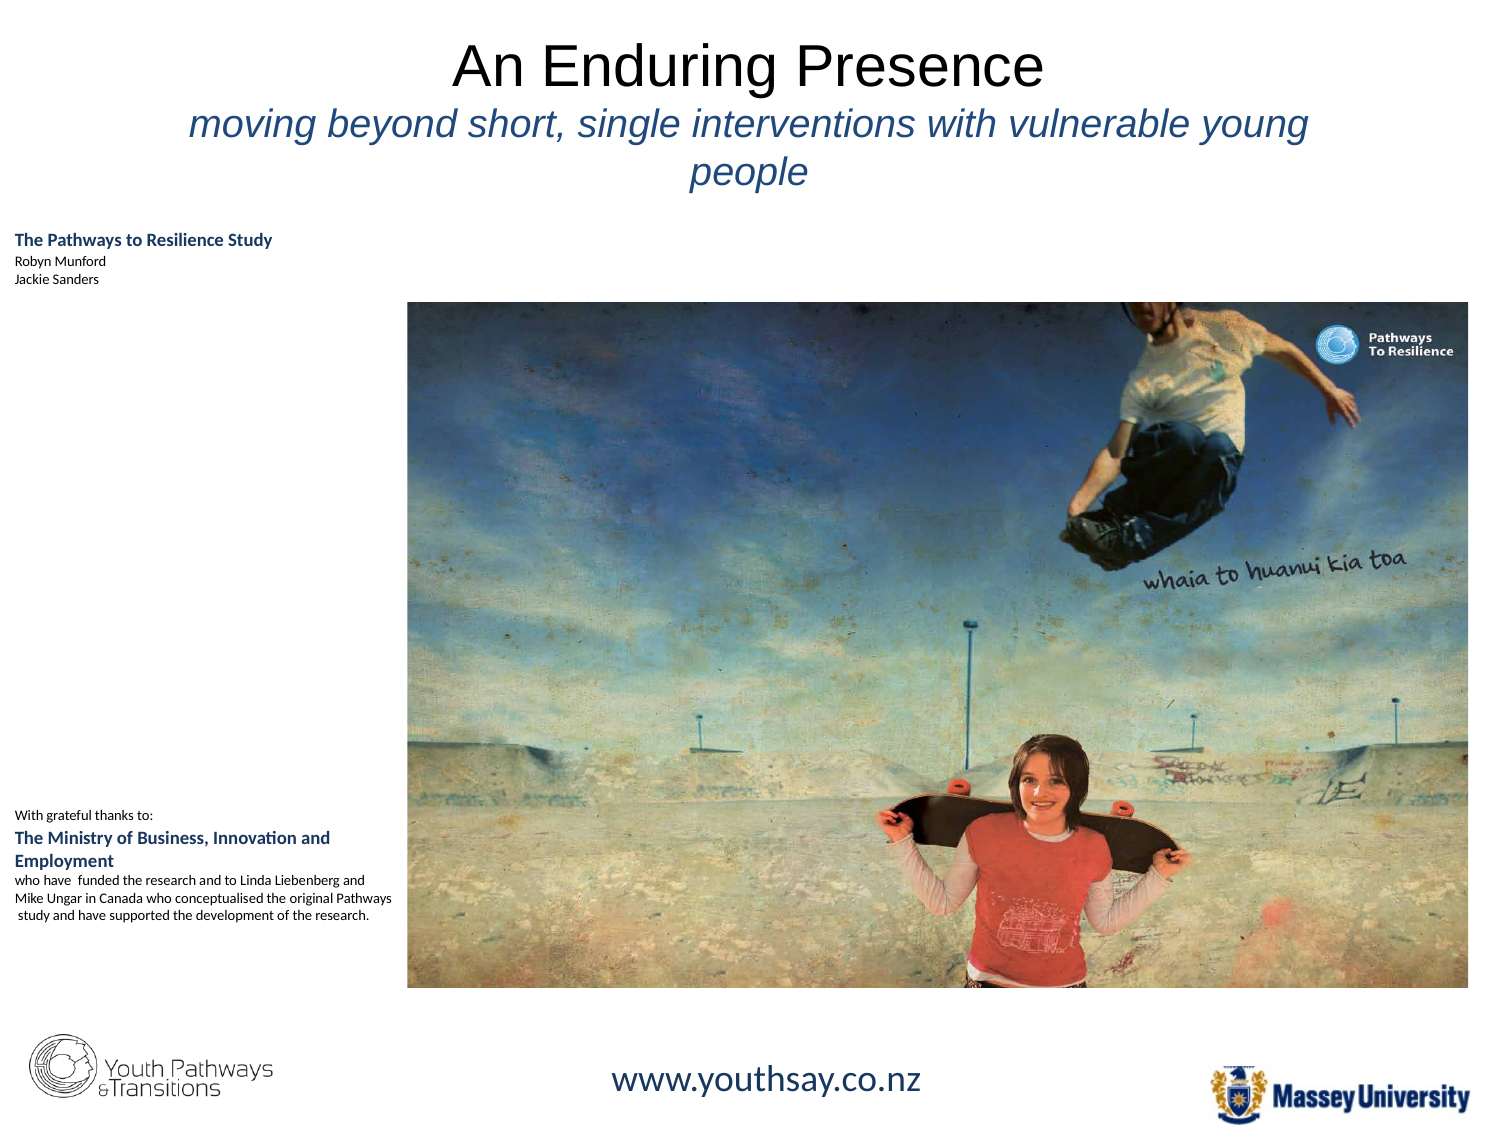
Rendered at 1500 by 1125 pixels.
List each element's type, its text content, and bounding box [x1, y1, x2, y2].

text_box With grateful thanks to: The Ministry of Business, Innovation and Employment who have funded the research and to Linda Liebenberg and Mike Ungar in Canada who conceptualised the original Pathways study and have supported the development of the research. [0, 798, 402, 931]
title An Enduring Presence moving beyond short, single interventions with vulnerable young people [112, 19, 1388, 202]
picture [1210, 1066, 1471, 1125]
text_box www.youthsay.co.nz [596, 1046, 1117, 1107]
text_box The Pathways to Resilience Study Robyn Munford Jackie Sanders [0, 219, 505, 295]
picture [29, 1034, 279, 1101]
picture [407, 302, 1469, 988]
